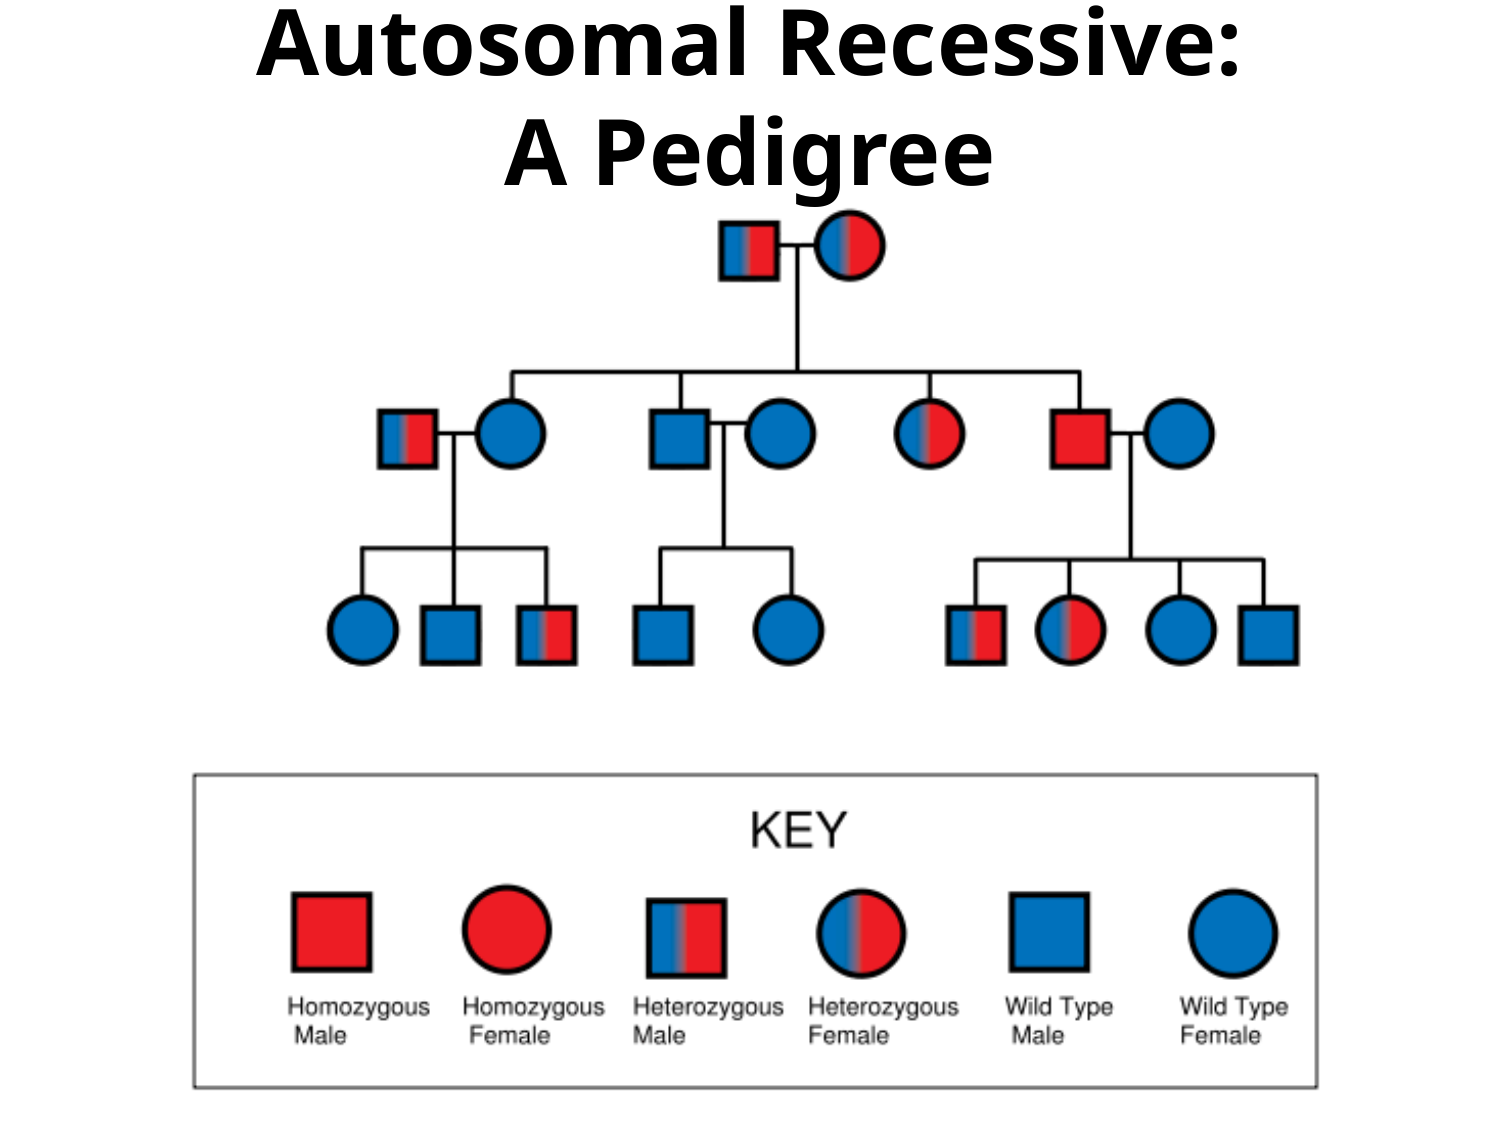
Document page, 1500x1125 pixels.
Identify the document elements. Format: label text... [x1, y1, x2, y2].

title Autosomal Recessive: A Pedigree [74, 0, 1426, 188]
picture [162, 168, 1351, 1125]
